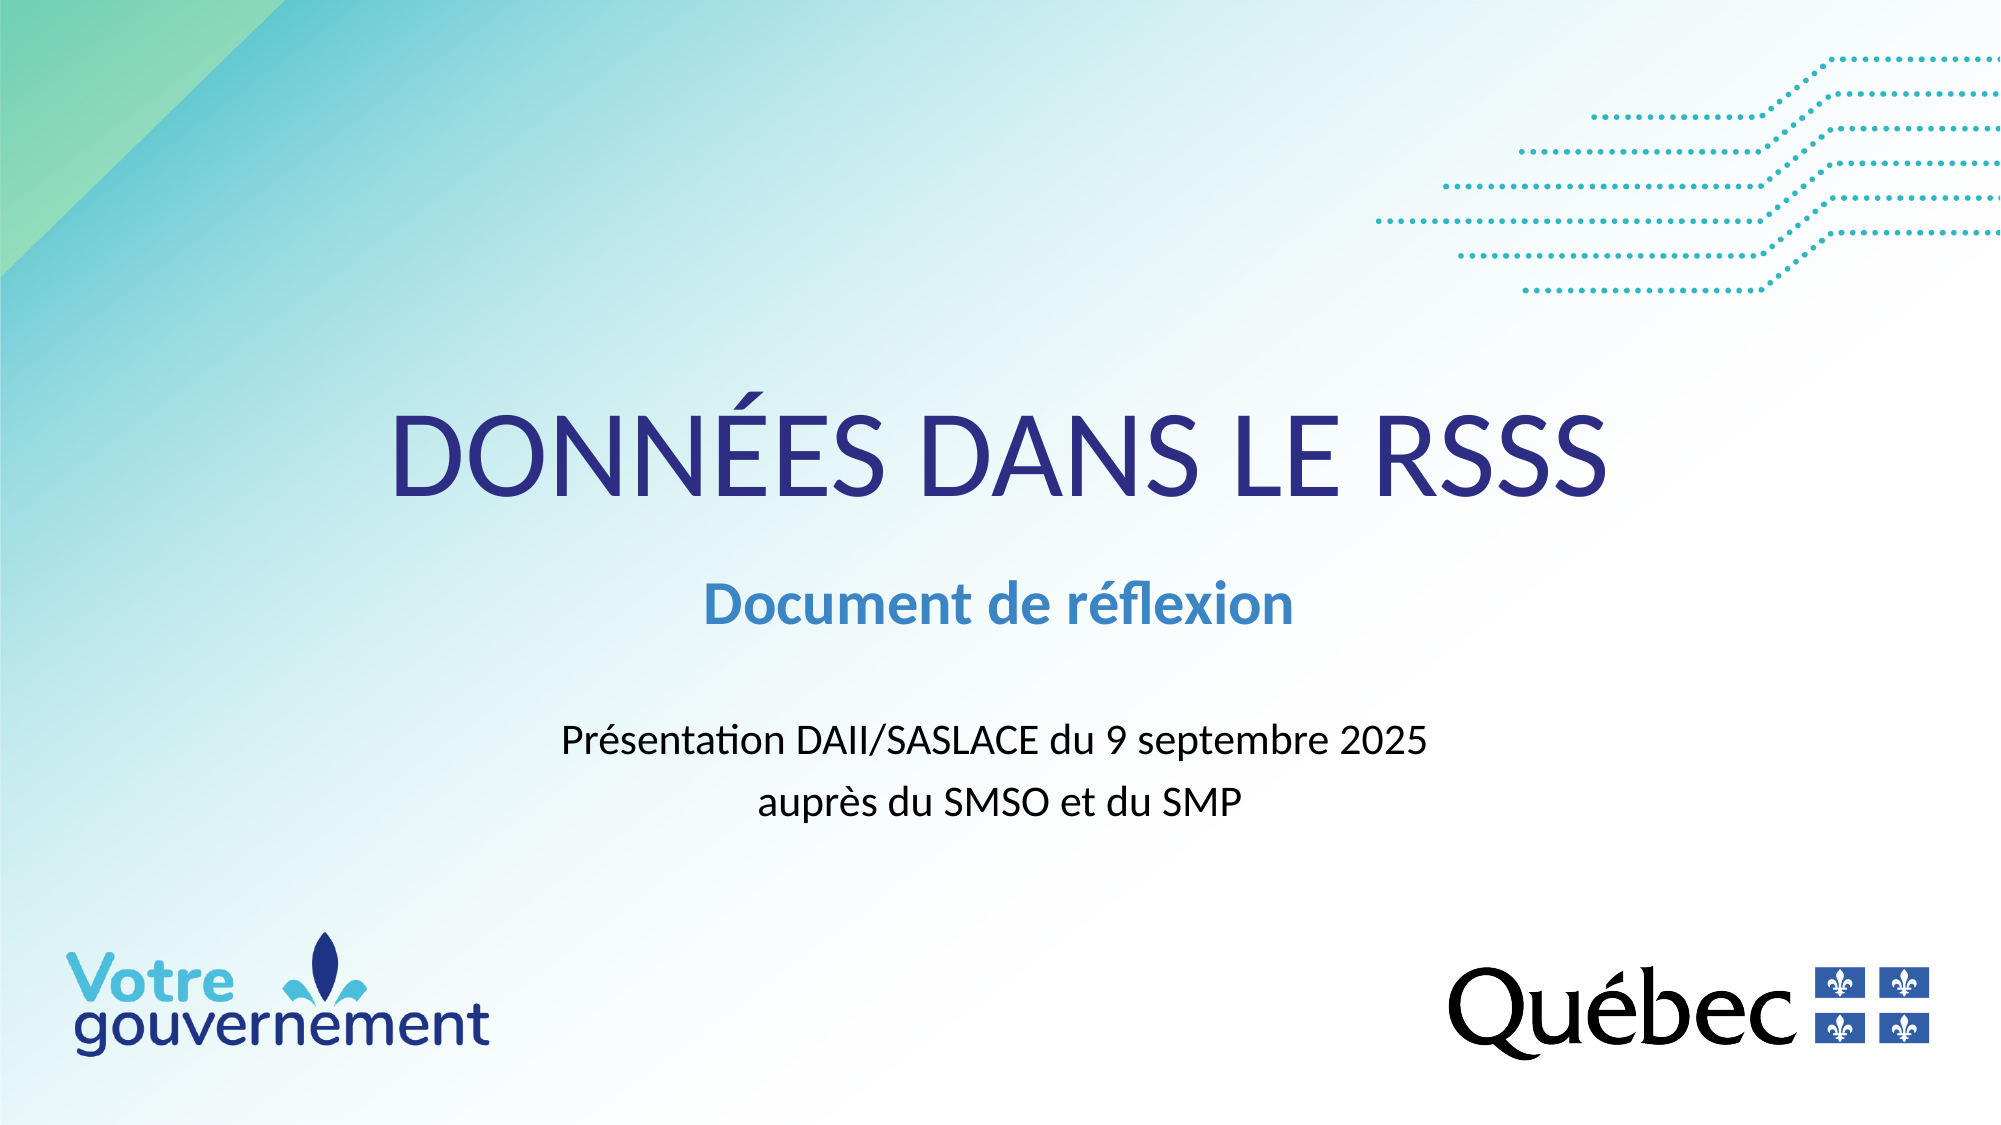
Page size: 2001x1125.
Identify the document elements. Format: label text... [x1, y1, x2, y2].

title DONNÉES DANS LE RSSS [0, 196, 2000, 531]
picture [0, 0, 2001, 1125]
subtitle Document de réflexion Présentation DAII/SASLACE du 9 septembre 2025 auprès du SMSO et du SMP [471, 563, 1529, 835]
